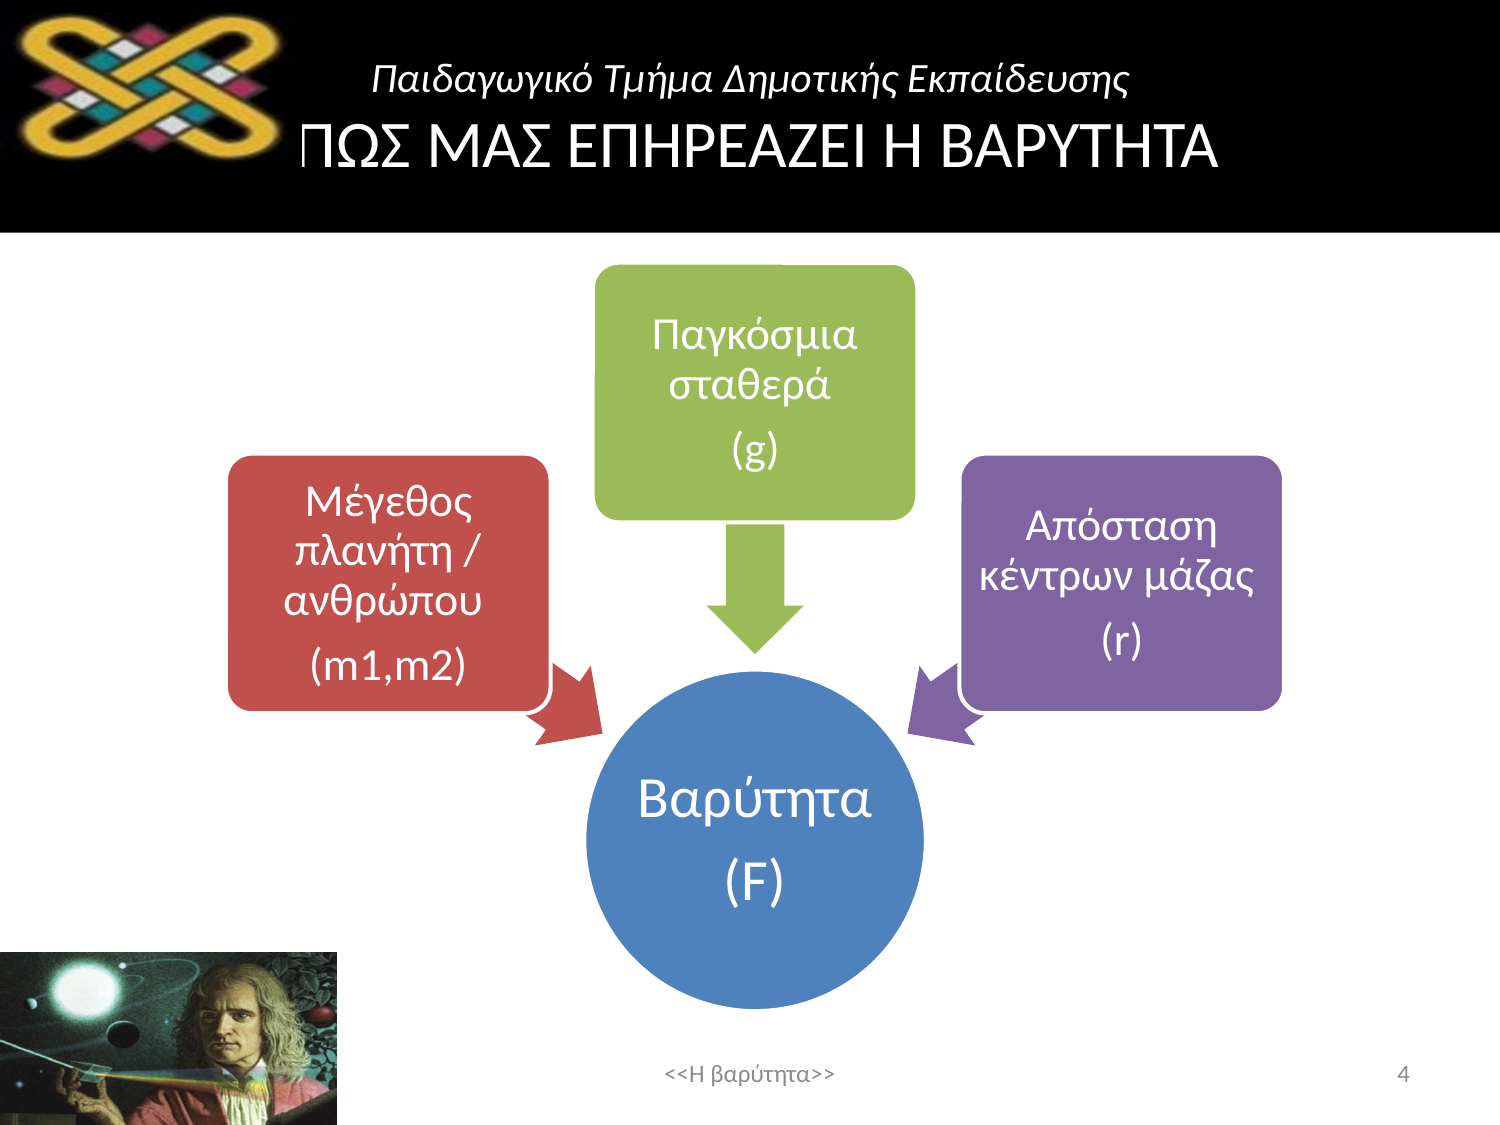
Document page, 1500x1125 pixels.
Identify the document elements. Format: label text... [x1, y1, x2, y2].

footer <<Η βαρύτητα>> [512, 1042, 988, 1103]
title Παιδαγωγικό Τμήμα Δημοτικής Εκπαίδευσης ΠΩΣ ΜΑΣ ΕΠΗΡΕΑΖΕΙ Η ΒΑΡΥΤΗΤΑ [303, 0, 1500, 233]
slide_number 4 [1074, 1042, 1425, 1103]
picture [0, 951, 337, 1125]
picture [0, 0, 302, 232]
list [74, 262, 1436, 1012]
